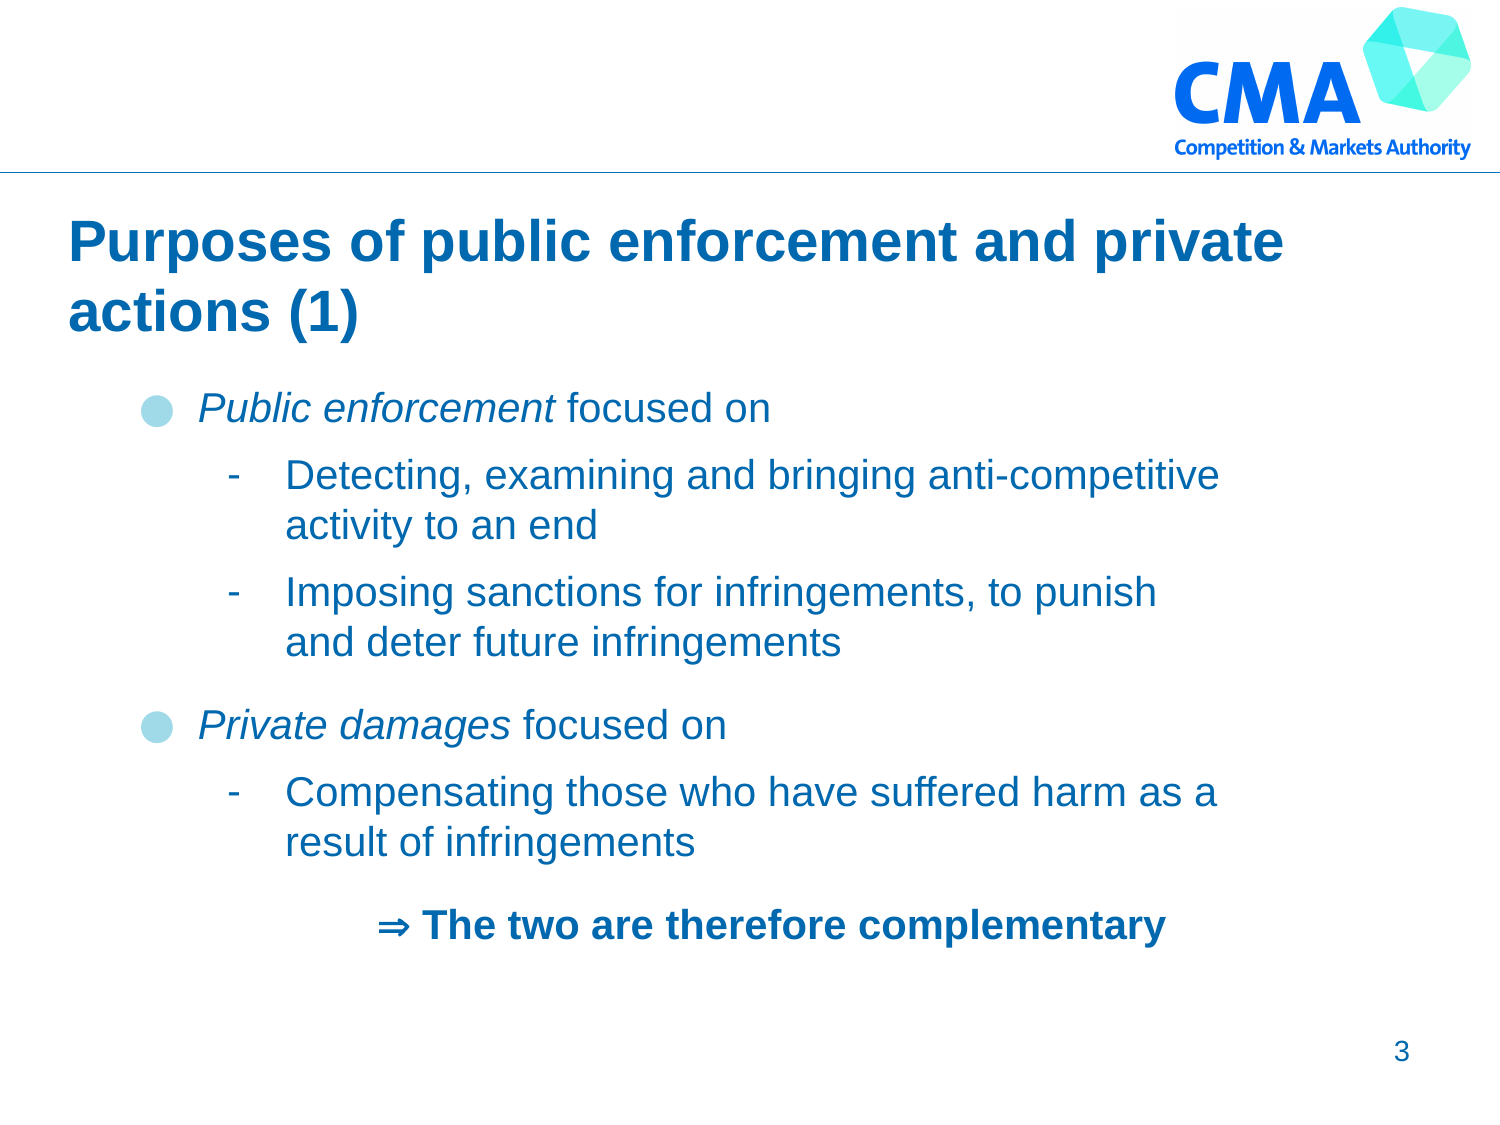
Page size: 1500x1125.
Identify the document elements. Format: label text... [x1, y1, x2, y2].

title Purposes of public enforcement and private actions (1) [52, 207, 1442, 339]
slide_number 3 [1074, 1024, 1426, 1103]
list Public enforcement focused on Detecting, examining and bringing anti-competitive activity to an end Imposing sanctions for infringements, to punish and deter future infringements Private damages focused on Compensating those who have suffered harm as a result of infringements  The two are therefore complementary [123, 373, 1251, 998]
picture [1175, 7, 1471, 160]
